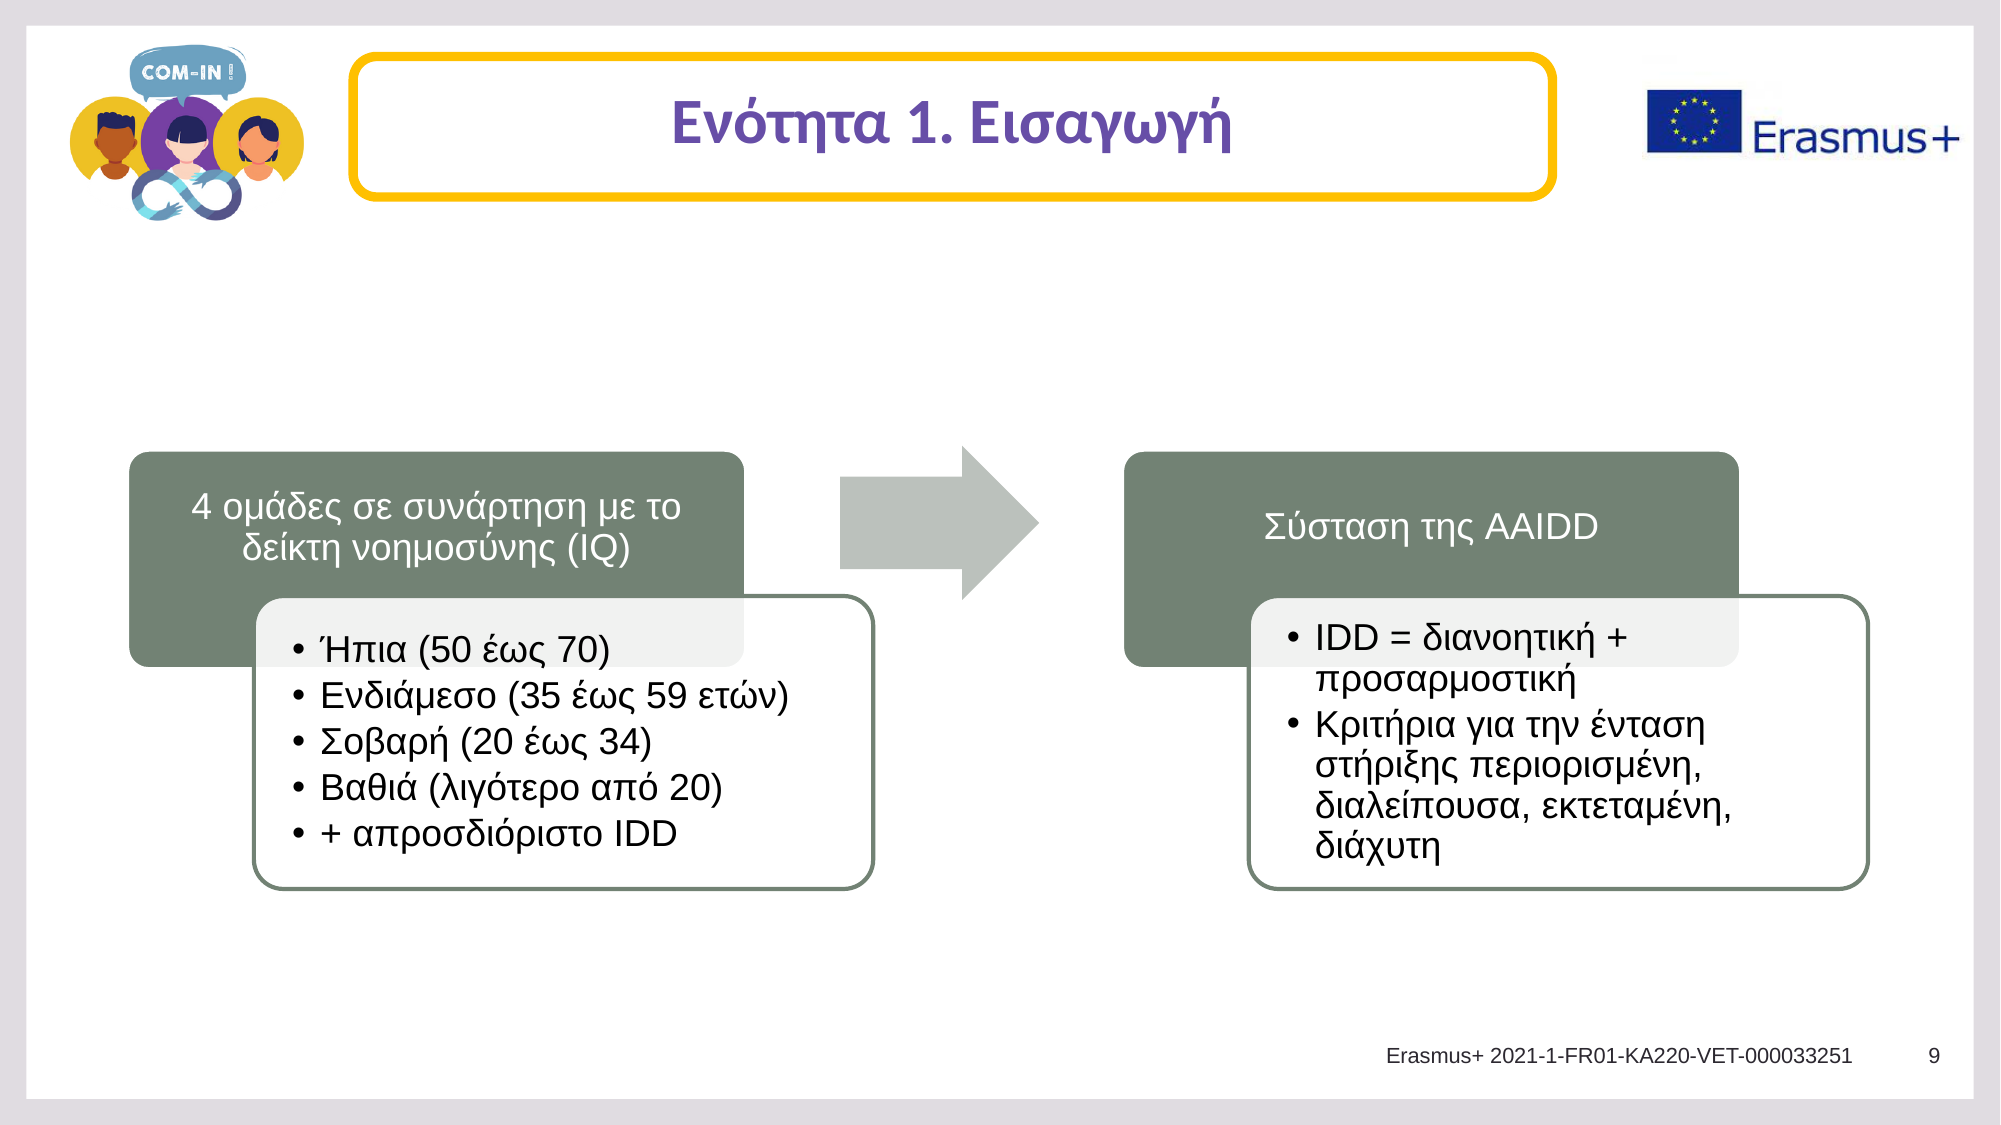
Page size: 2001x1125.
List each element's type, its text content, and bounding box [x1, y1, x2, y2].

picture [66, 43, 308, 225]
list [1642, 55, 1970, 239]
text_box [125, 442, 1869, 896]
slide_number 9 [1869, 1024, 1956, 1085]
text_box Ενότητα 1. Εισαγωγή [353, 56, 1553, 198]
footer Erasmus+ 2021-1-FR01-KA220-VET-000033251 [1194, 1024, 1869, 1085]
